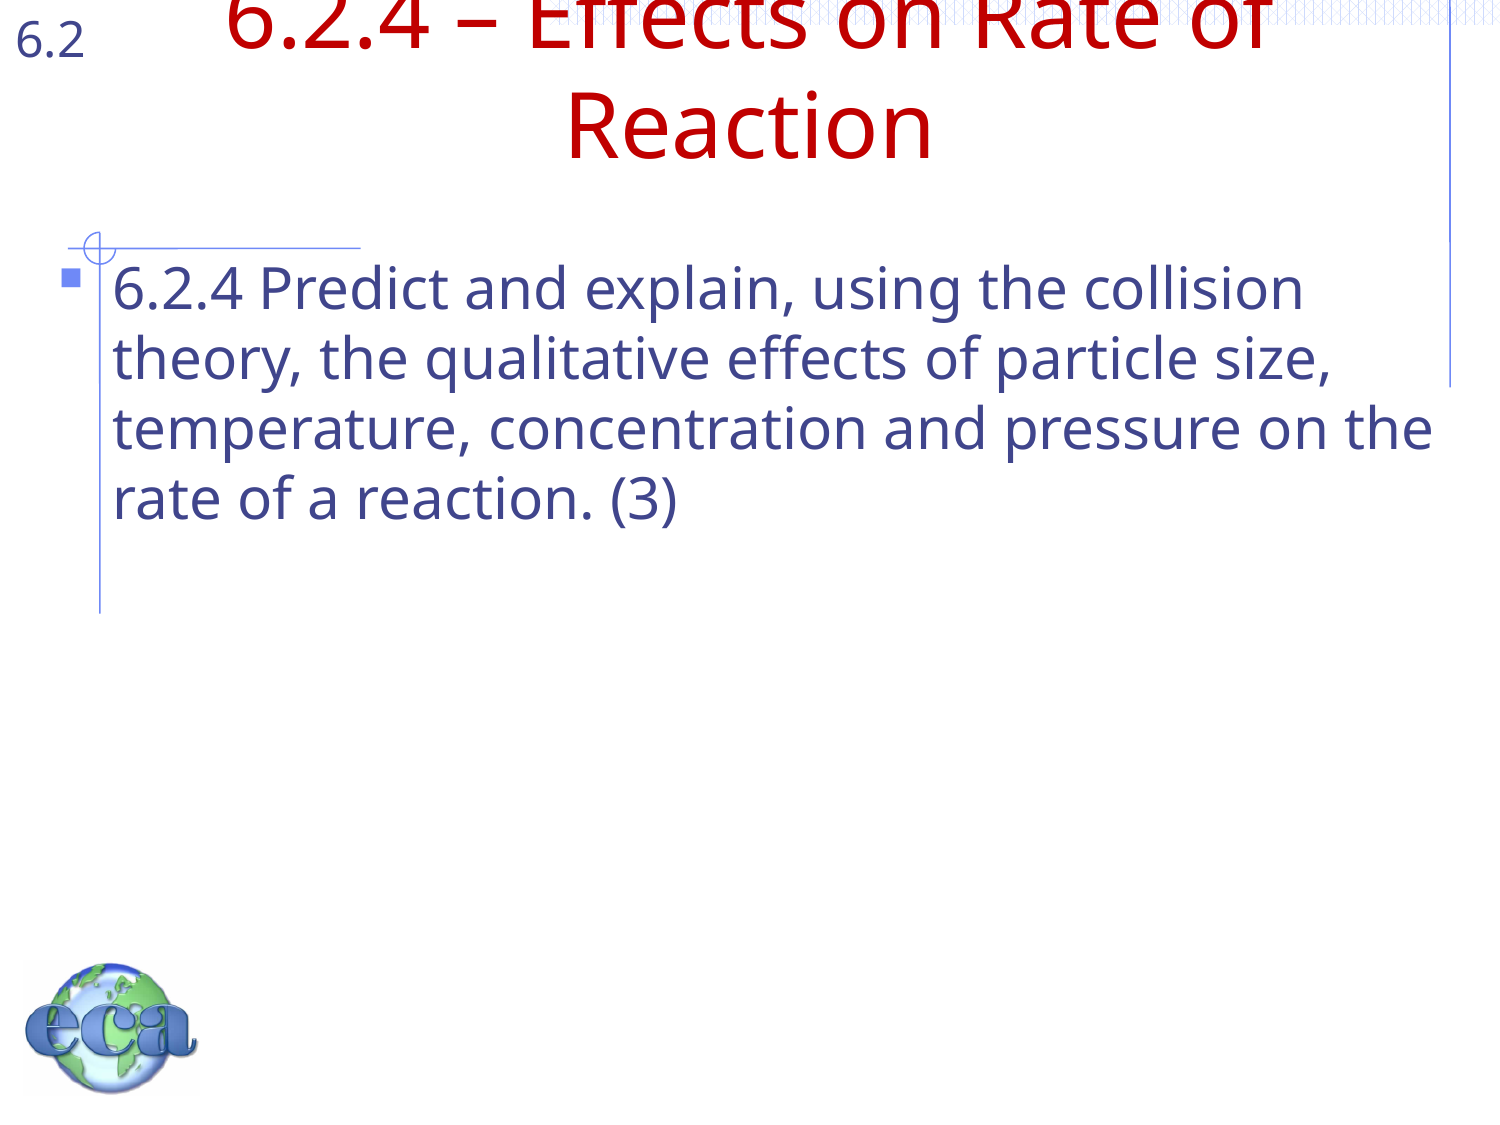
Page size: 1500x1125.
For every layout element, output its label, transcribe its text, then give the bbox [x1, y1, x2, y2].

list 6.2.4 Predict and explain, using the collision theory, the qualitative effects of particle size, temperature, concentration and pressure on the rate of a reaction. (3) [41, 243, 1471, 965]
picture [23, 960, 200, 1096]
title 6.2.4 – Effects on Rate of Reaction [17, 49, 1483, 185]
